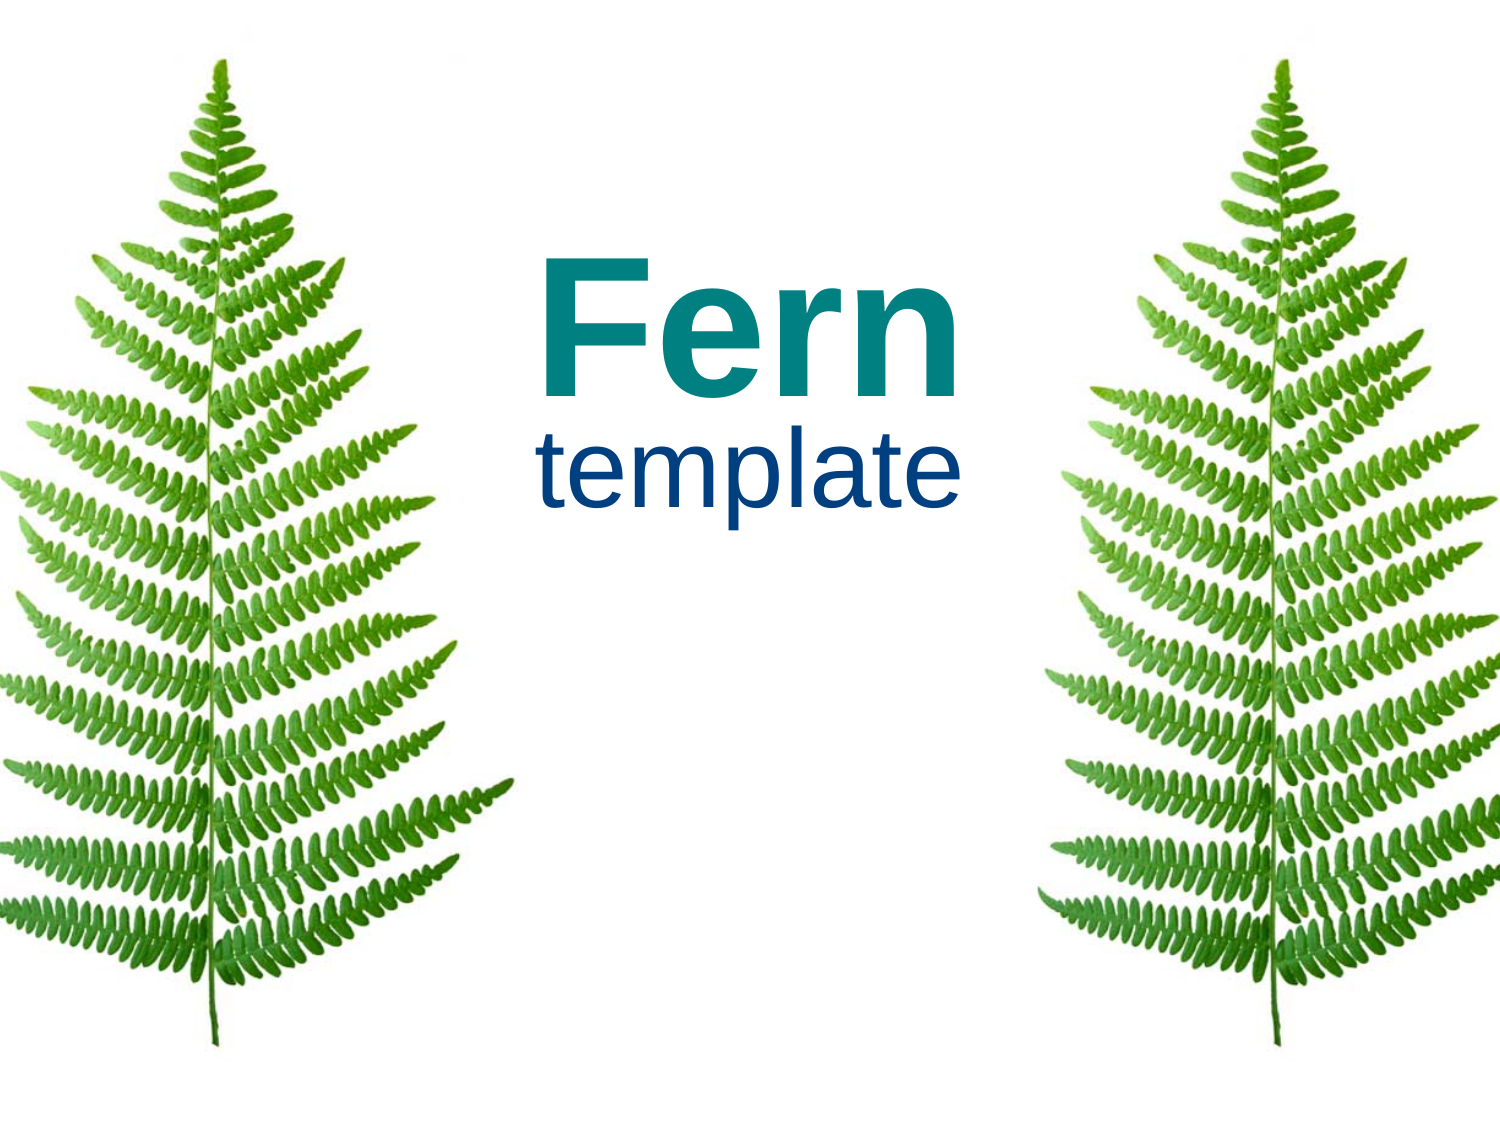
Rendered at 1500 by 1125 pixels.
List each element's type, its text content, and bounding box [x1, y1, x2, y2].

picture [0, 0, 638, 1125]
subtitle template [225, 387, 1275, 675]
title Fern [112, 196, 1388, 438]
picture [1037, 0, 1500, 1125]
